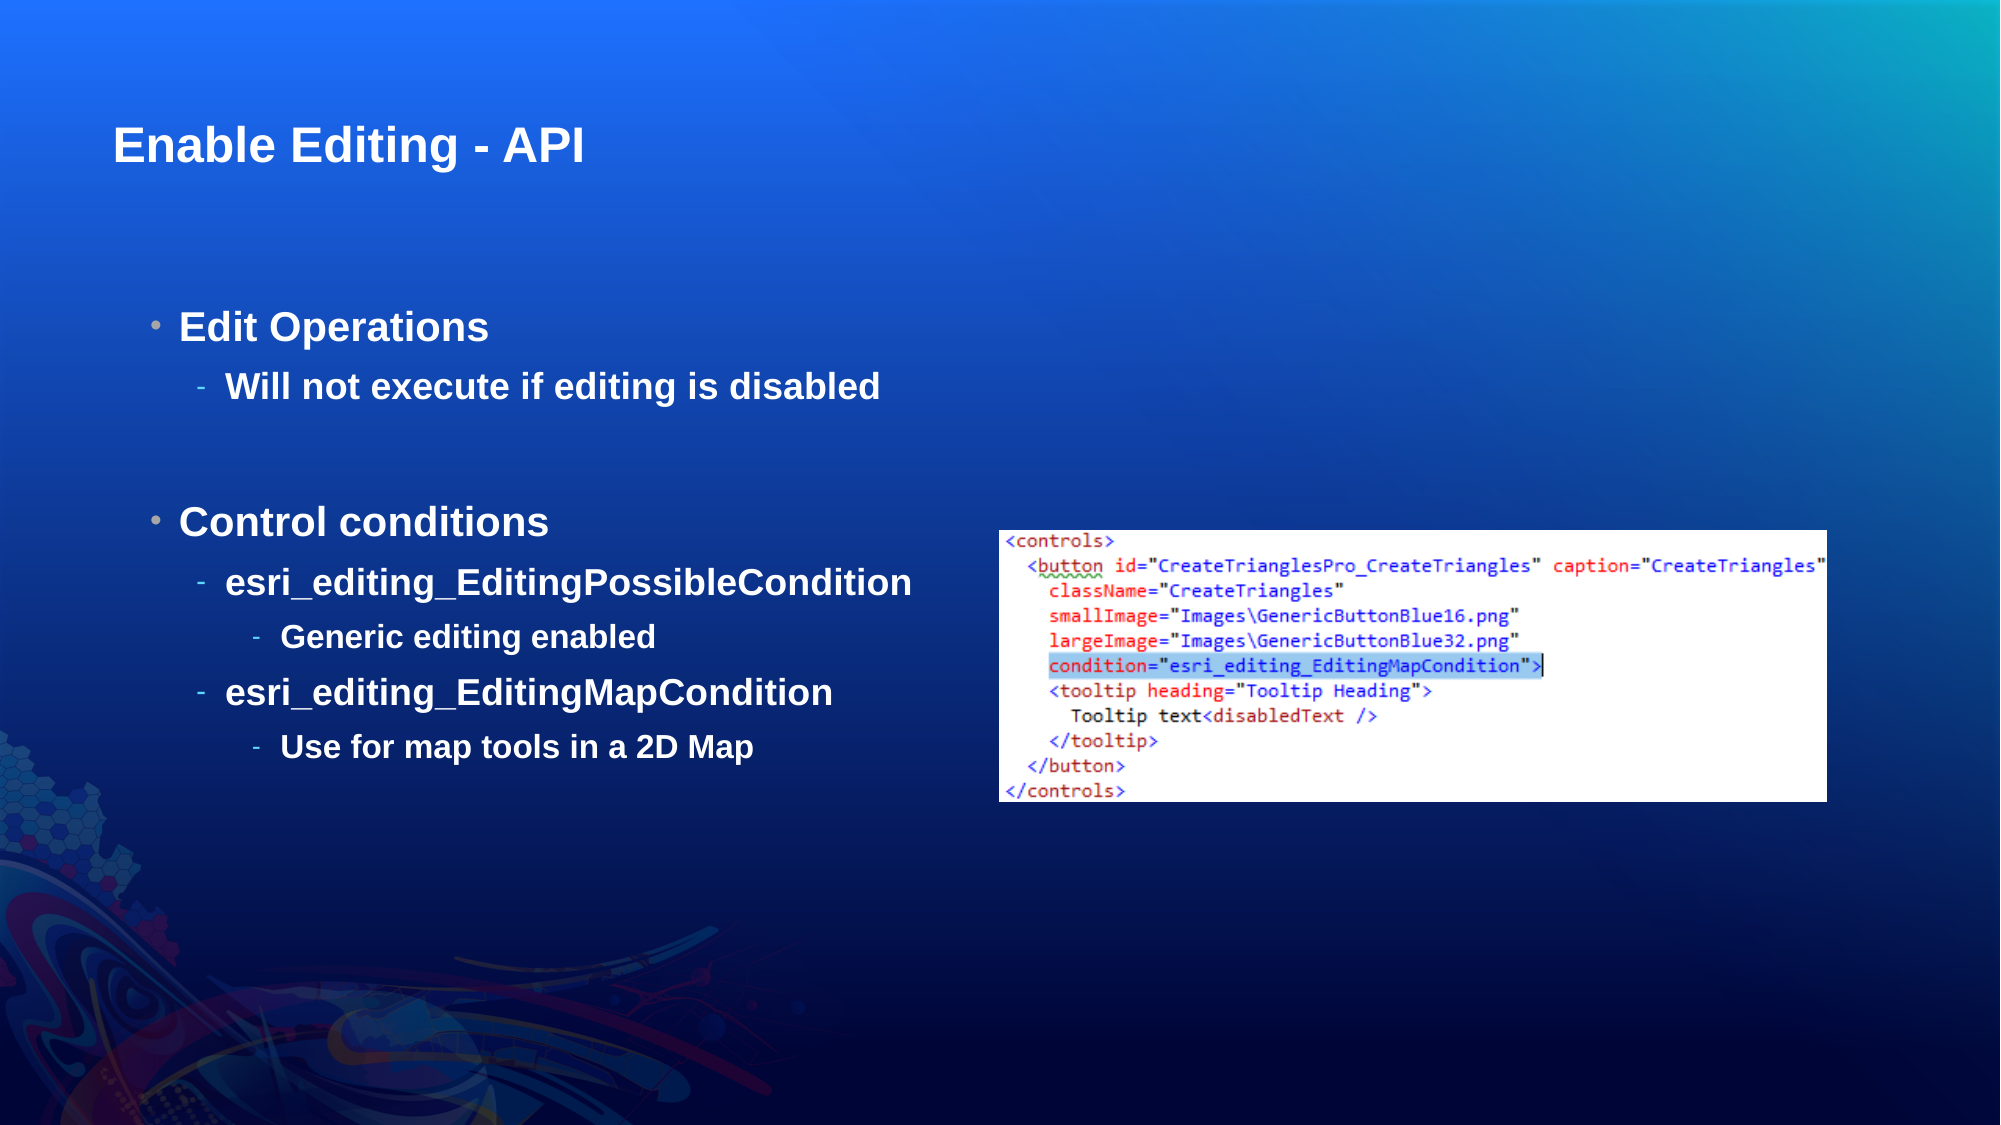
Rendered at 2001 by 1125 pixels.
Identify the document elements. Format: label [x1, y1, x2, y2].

picture [999, 529, 1827, 803]
text_box [0, 0, 2000, 1125]
